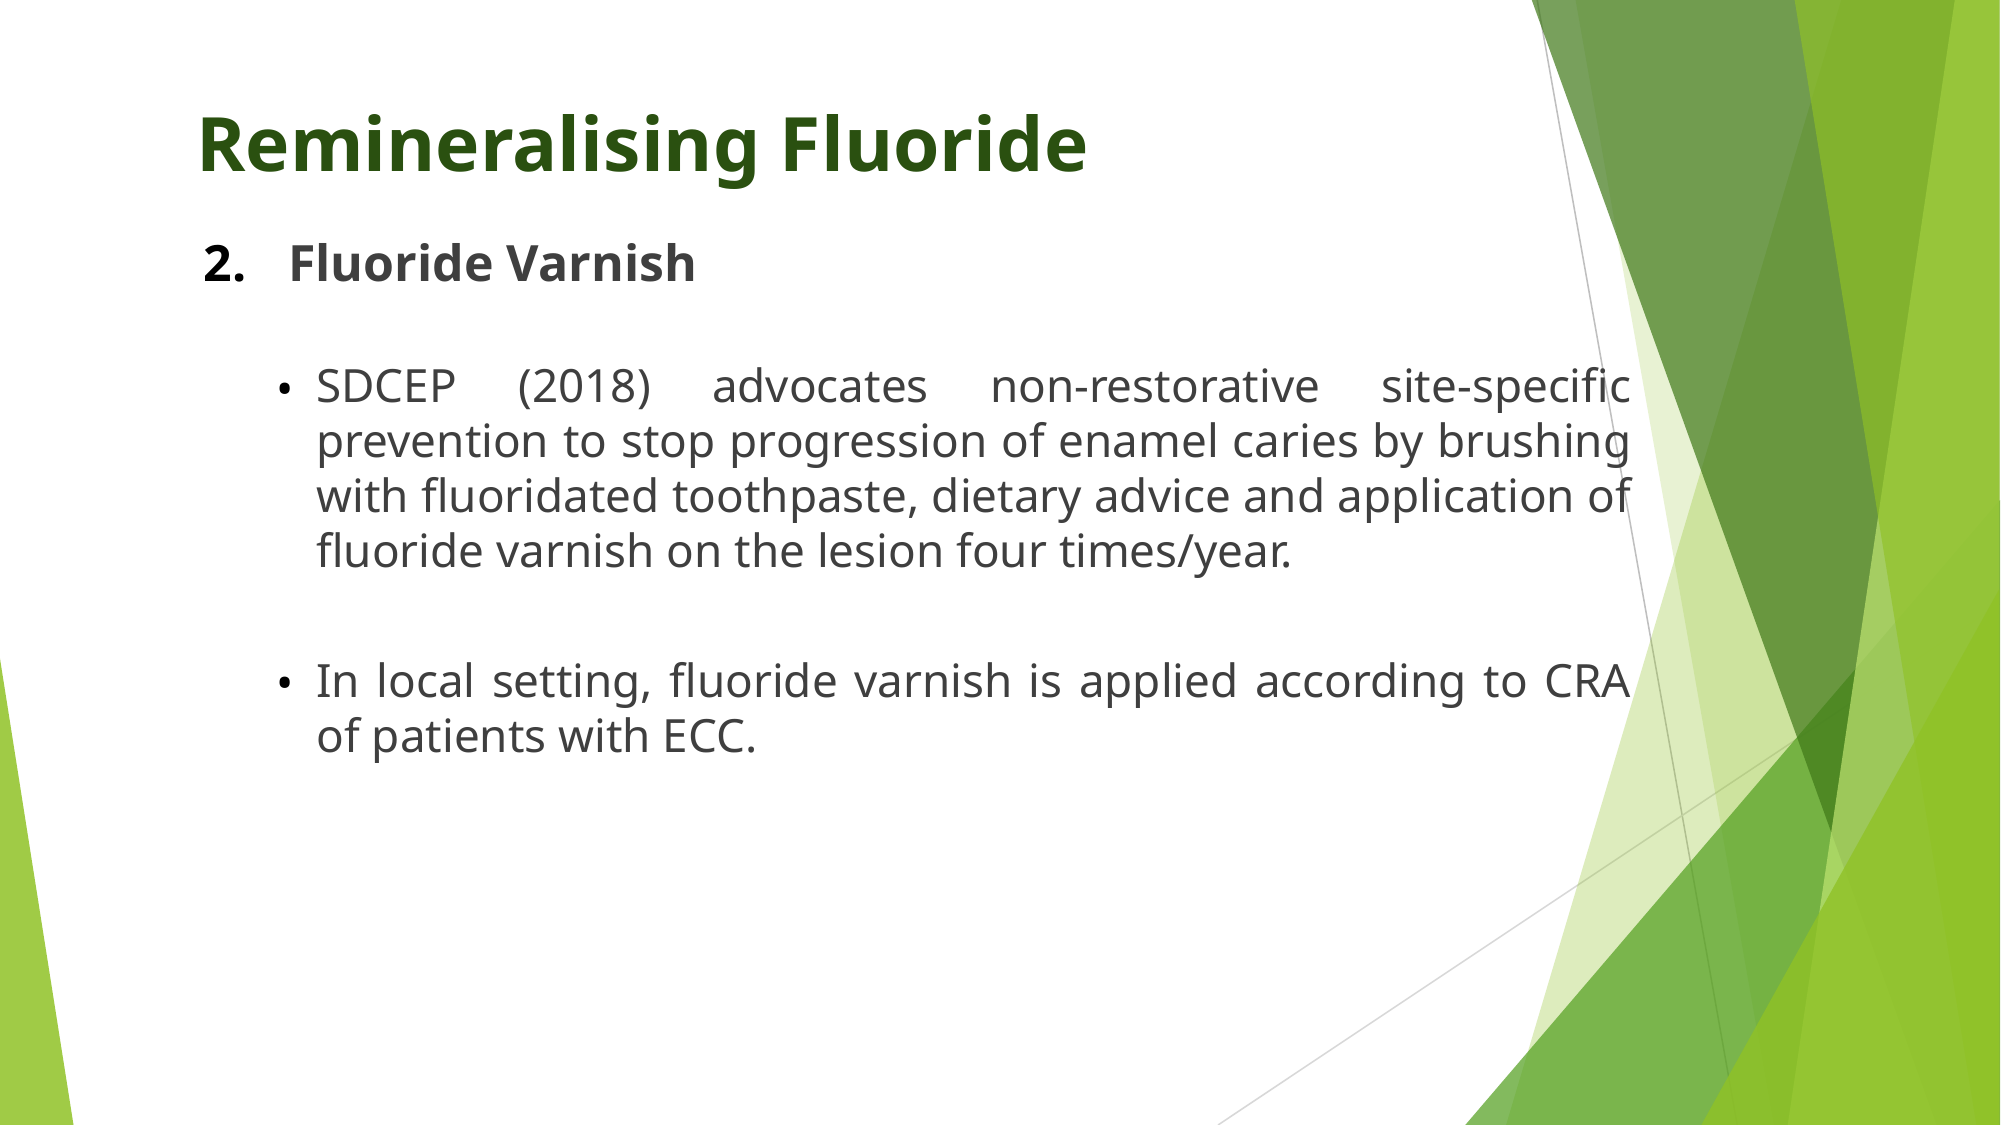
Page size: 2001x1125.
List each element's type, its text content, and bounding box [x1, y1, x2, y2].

list Fluoride Varnish SDCEP (2018) advocates non-restorative site-specific prevention to stop progression of enamel caries by brushing with fluoridated toothpaste, dietary advice and application of fluoride varnish on the lesion four times/year. In local setting, fluoride varnish is applied according to CRA of patients with ECC. [181, 176, 1648, 1027]
title Remineralising Fluoride [181, 77, 1532, 176]
